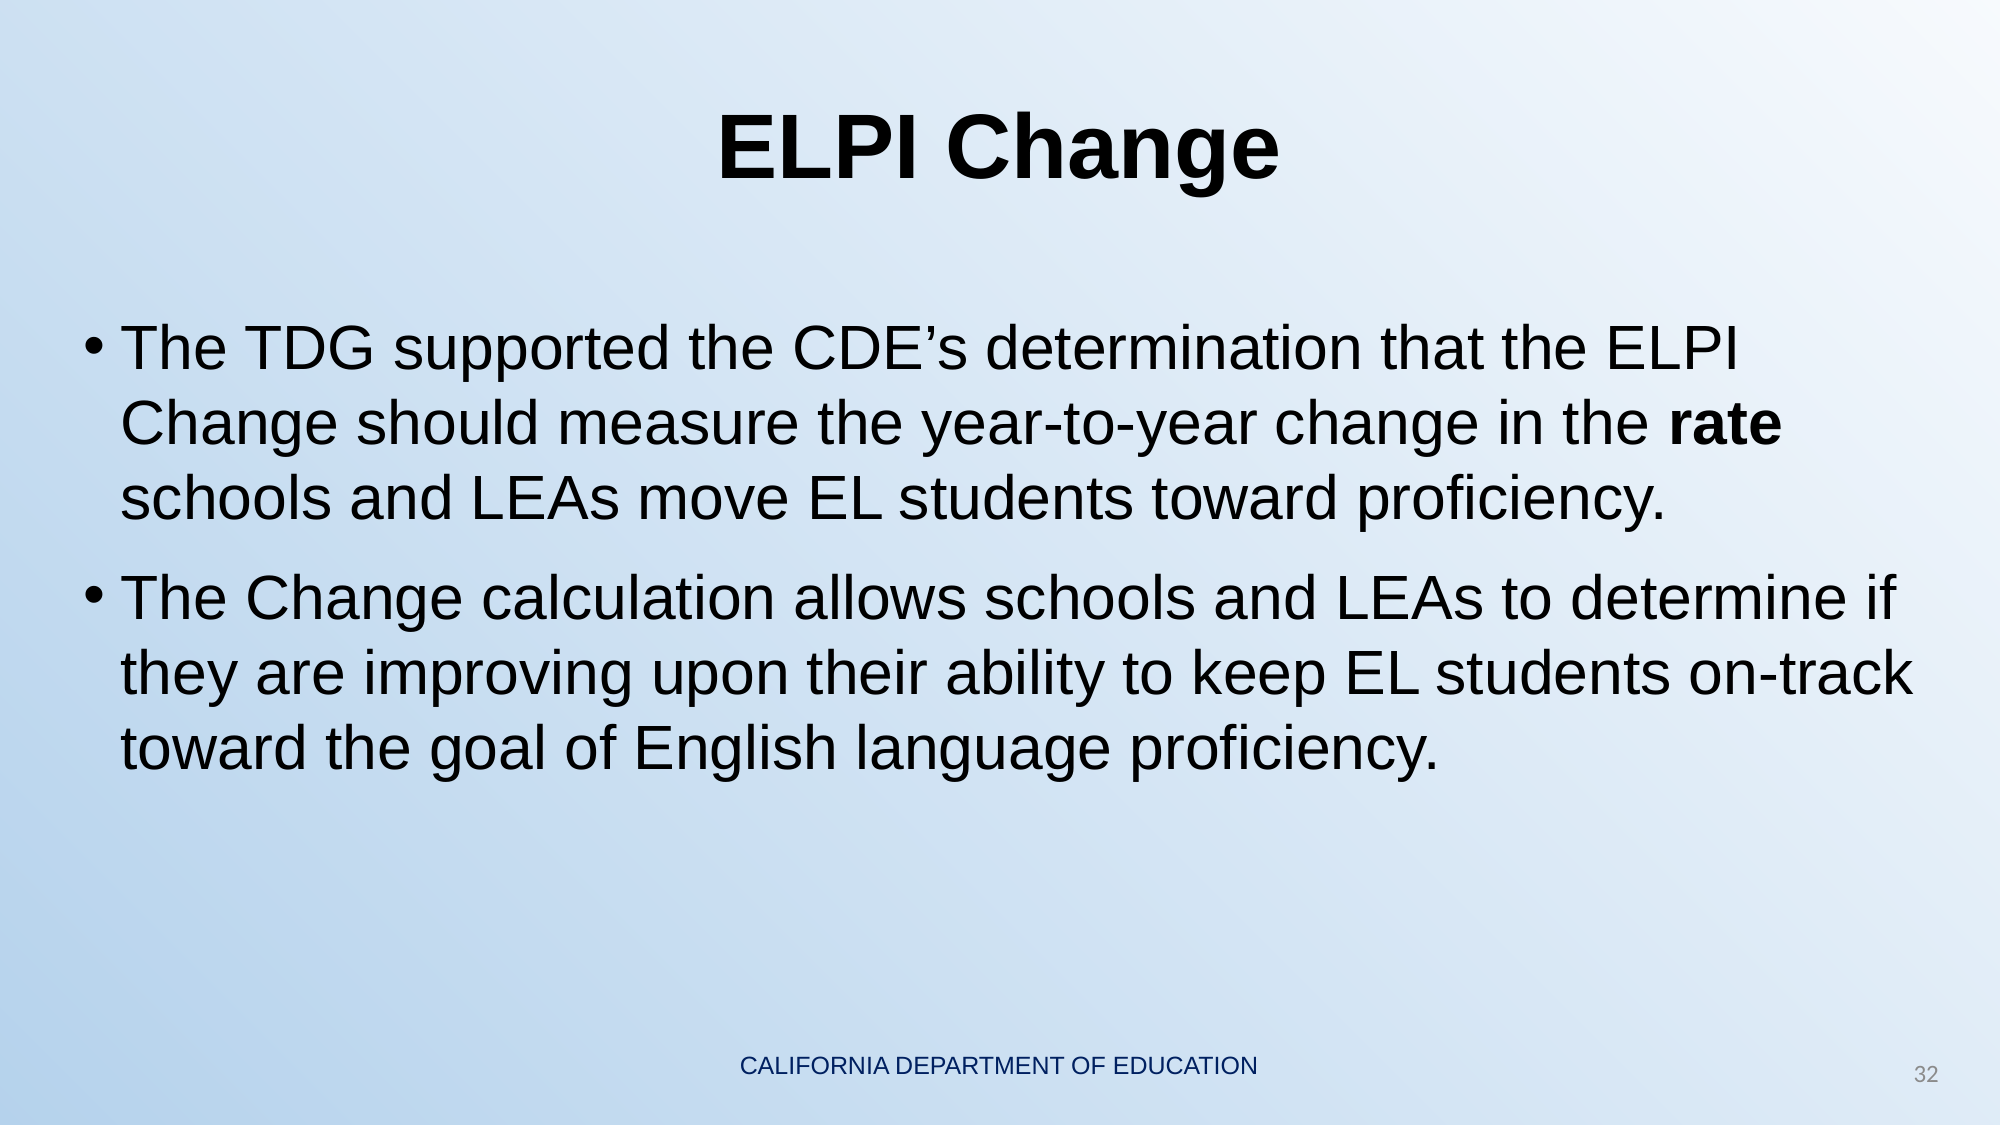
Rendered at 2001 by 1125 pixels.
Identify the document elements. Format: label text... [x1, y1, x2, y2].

list The TDG supported the CDE’s determination that the ELPI Change should measure the year-to-year change in the rate schools and LEAs move EL students toward proficiency. The Change calculation allows schools and LEAs to determine if they are improving upon their ability to keep EL students on-track toward the goal of English language proficiency. [68, 299, 1954, 966]
title ELPI Change [68, 27, 1931, 271]
slide_number 32 [1504, 1042, 1954, 1103]
